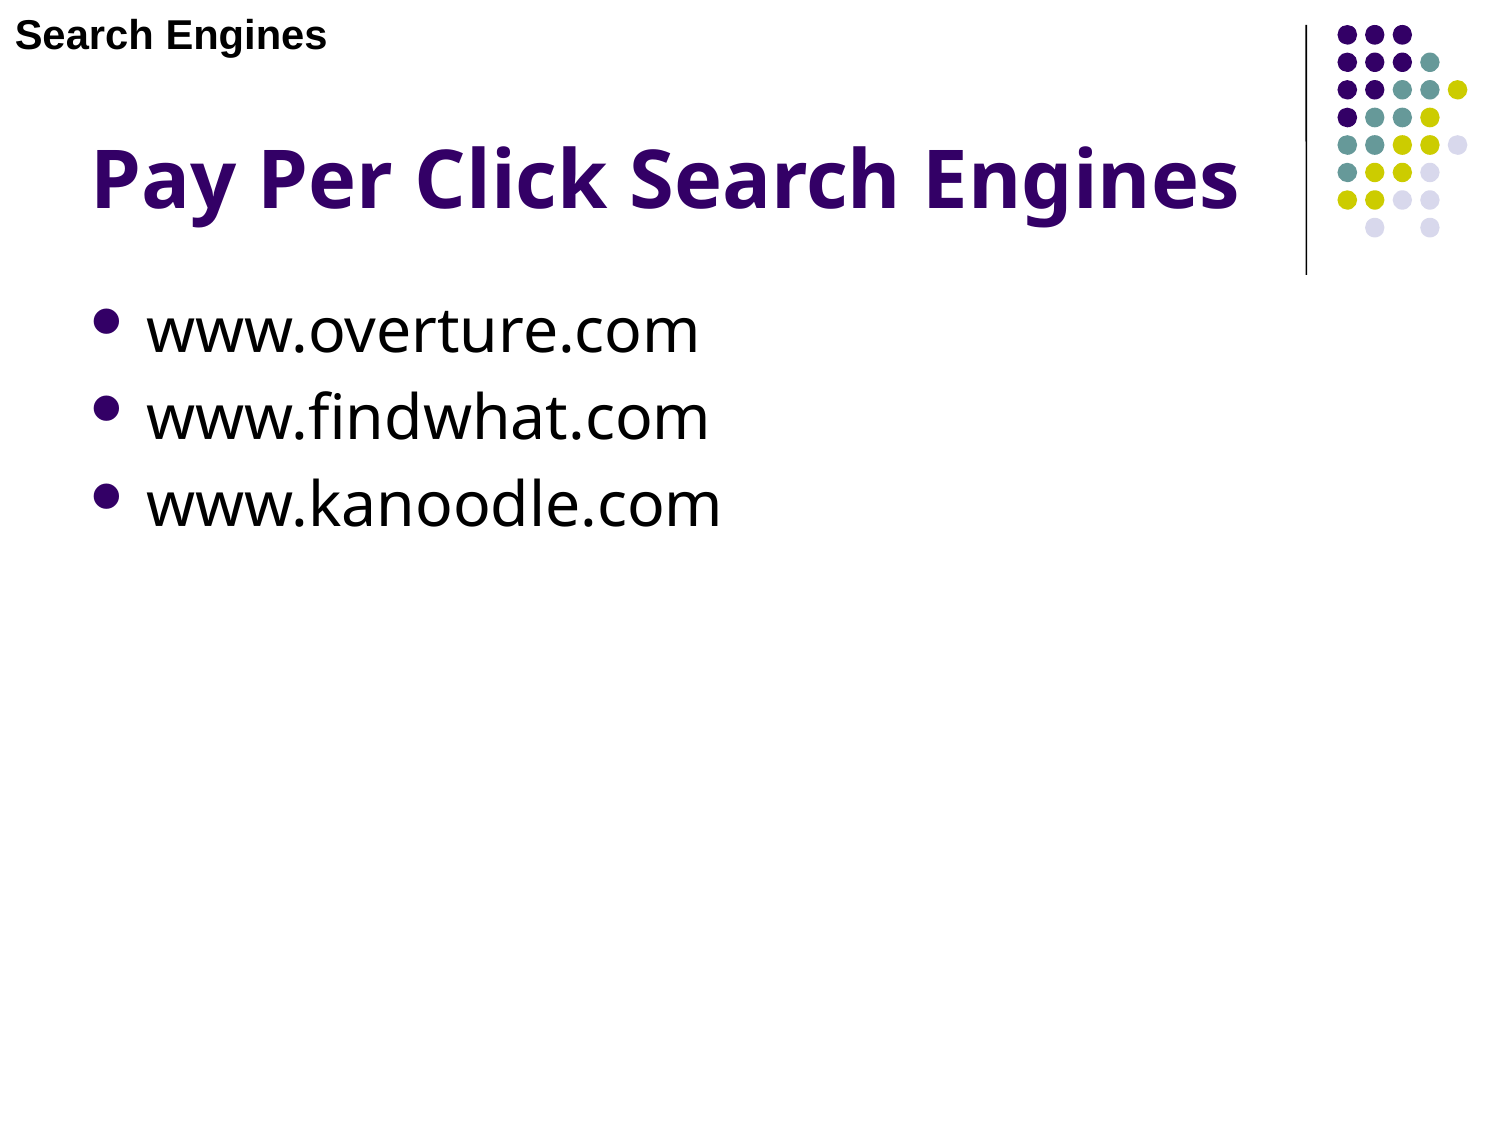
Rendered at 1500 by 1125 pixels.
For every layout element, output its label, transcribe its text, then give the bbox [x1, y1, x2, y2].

text_box Search Engines [0, 0, 355, 65]
list www.overture.com www.findwhat.com www.kanoodle.com [75, 282, 1425, 1006]
title Pay Per Click Search Engines [75, 20, 1313, 233]
